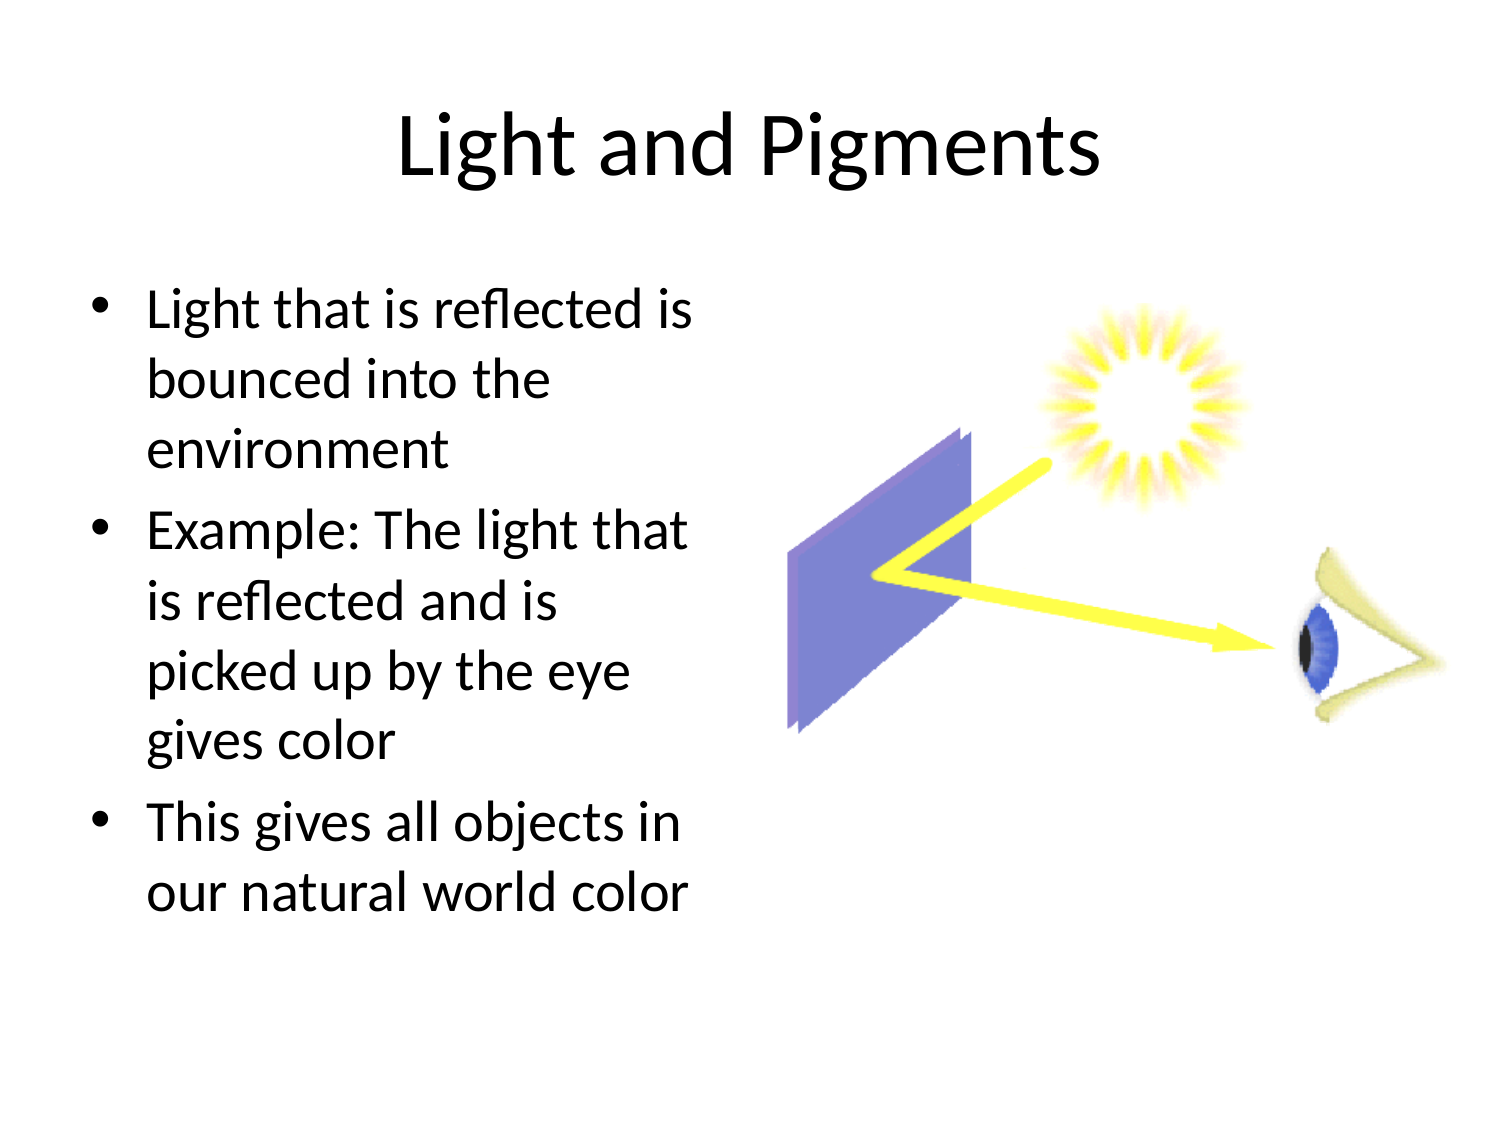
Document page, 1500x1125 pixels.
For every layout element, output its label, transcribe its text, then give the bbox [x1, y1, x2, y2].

picture [752, 303, 1462, 737]
title Light and Pigments [75, 45, 1425, 233]
list Light that is reflected is bounced into the environment Example: The light that is reflected and is picked up by the eye gives color This gives all objects in our natural world color [75, 262, 738, 1005]
